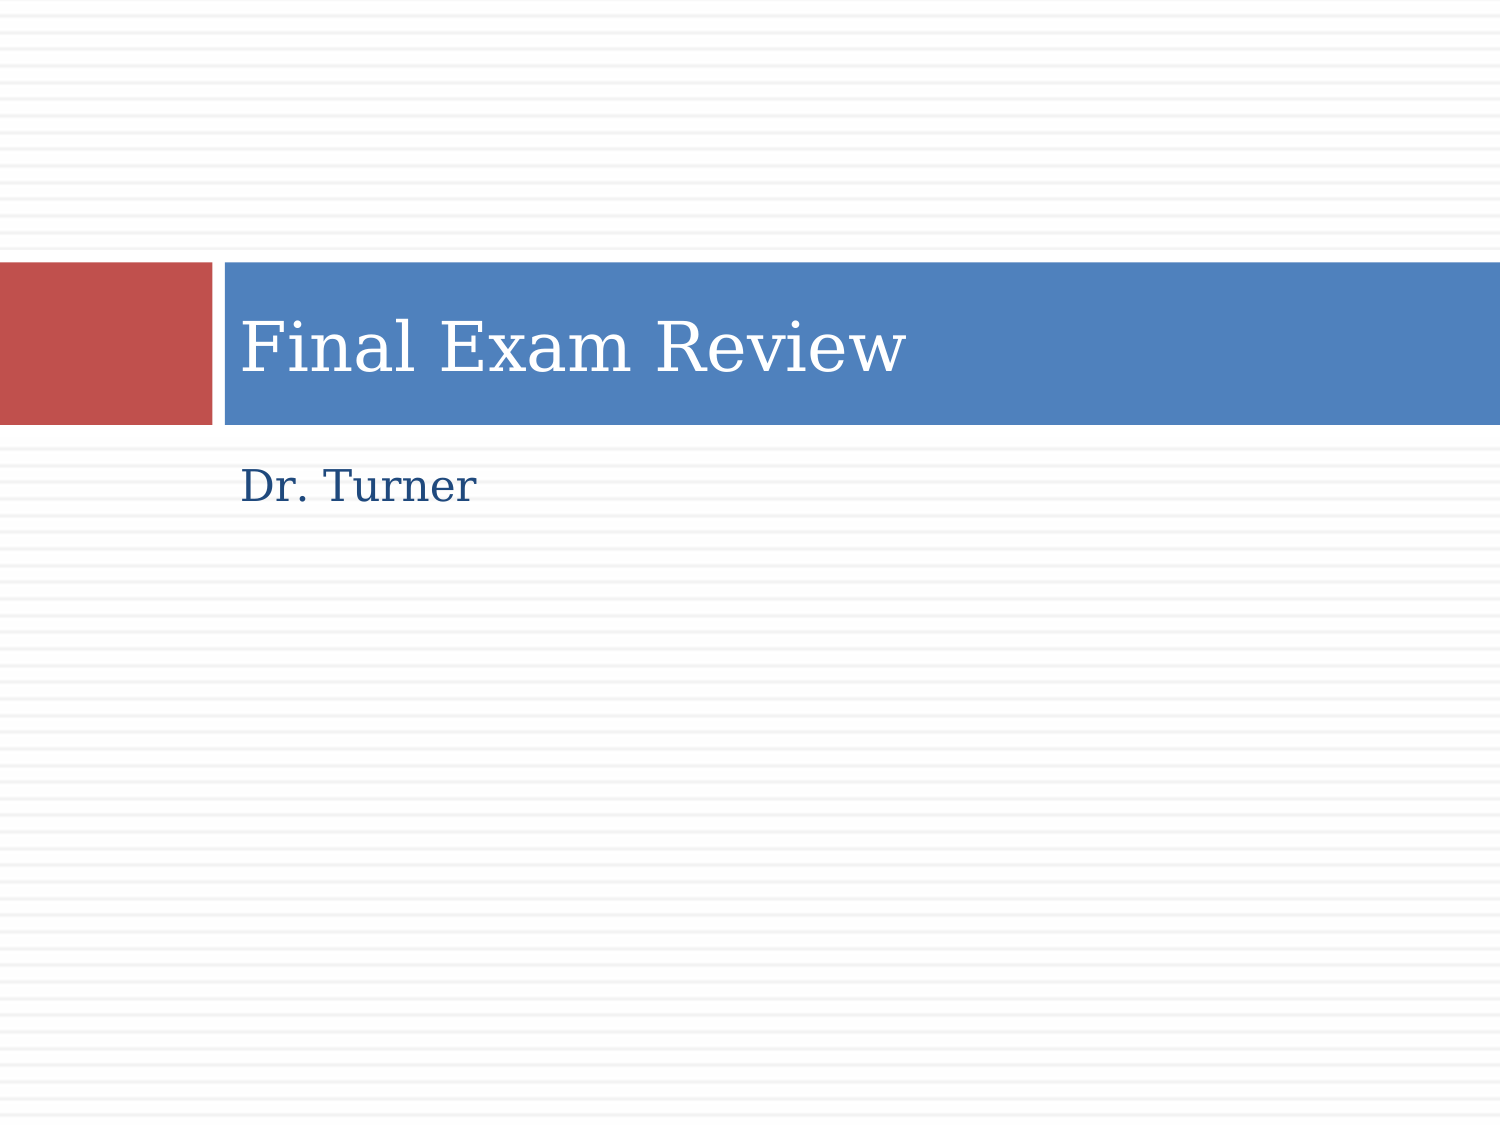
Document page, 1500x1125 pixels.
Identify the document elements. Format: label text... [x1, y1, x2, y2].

title Final Exam Review [225, 262, 1475, 425]
list Dr. Turner [225, 450, 1394, 725]
